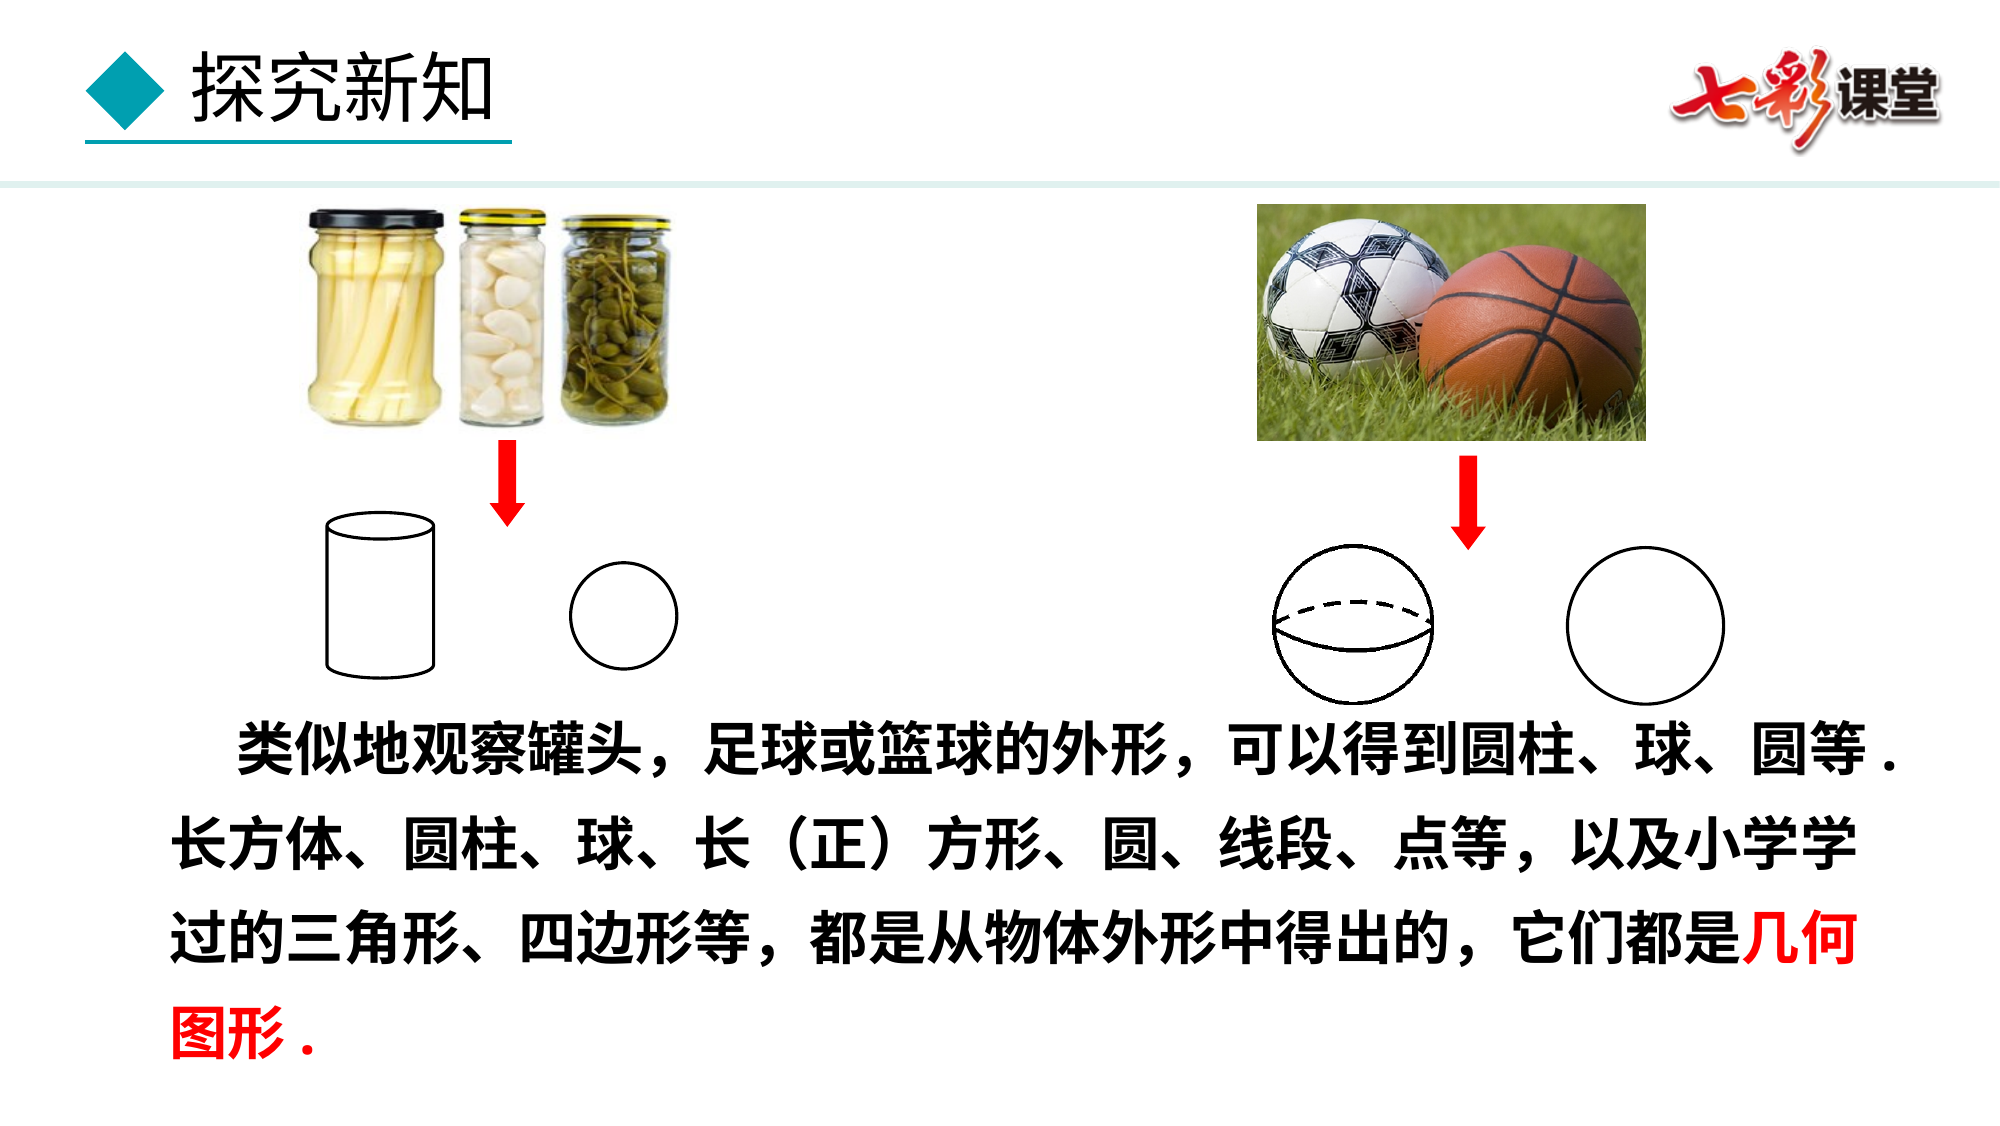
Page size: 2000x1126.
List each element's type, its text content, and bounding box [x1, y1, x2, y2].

picture [1666, 42, 1948, 157]
text_box [570, 562, 677, 670]
picture [298, 204, 677, 440]
text_box [326, 512, 434, 679]
text_box 类似地观察罐头，足球或篮球的外形，可以得到圆柱、球、圆等.长方体、圆柱、球、长（正）方形、圆、线段、点等，以及小学学过的三角形、四边形等，都是从物体外形中得出的，它们都是几何图形. [149, 678, 1918, 1076]
text_box [1450, 455, 1486, 551]
text_box [489, 449, 526, 527]
picture [1257, 204, 1646, 441]
picture [1272, 544, 1434, 705]
text_box [1567, 547, 1724, 705]
